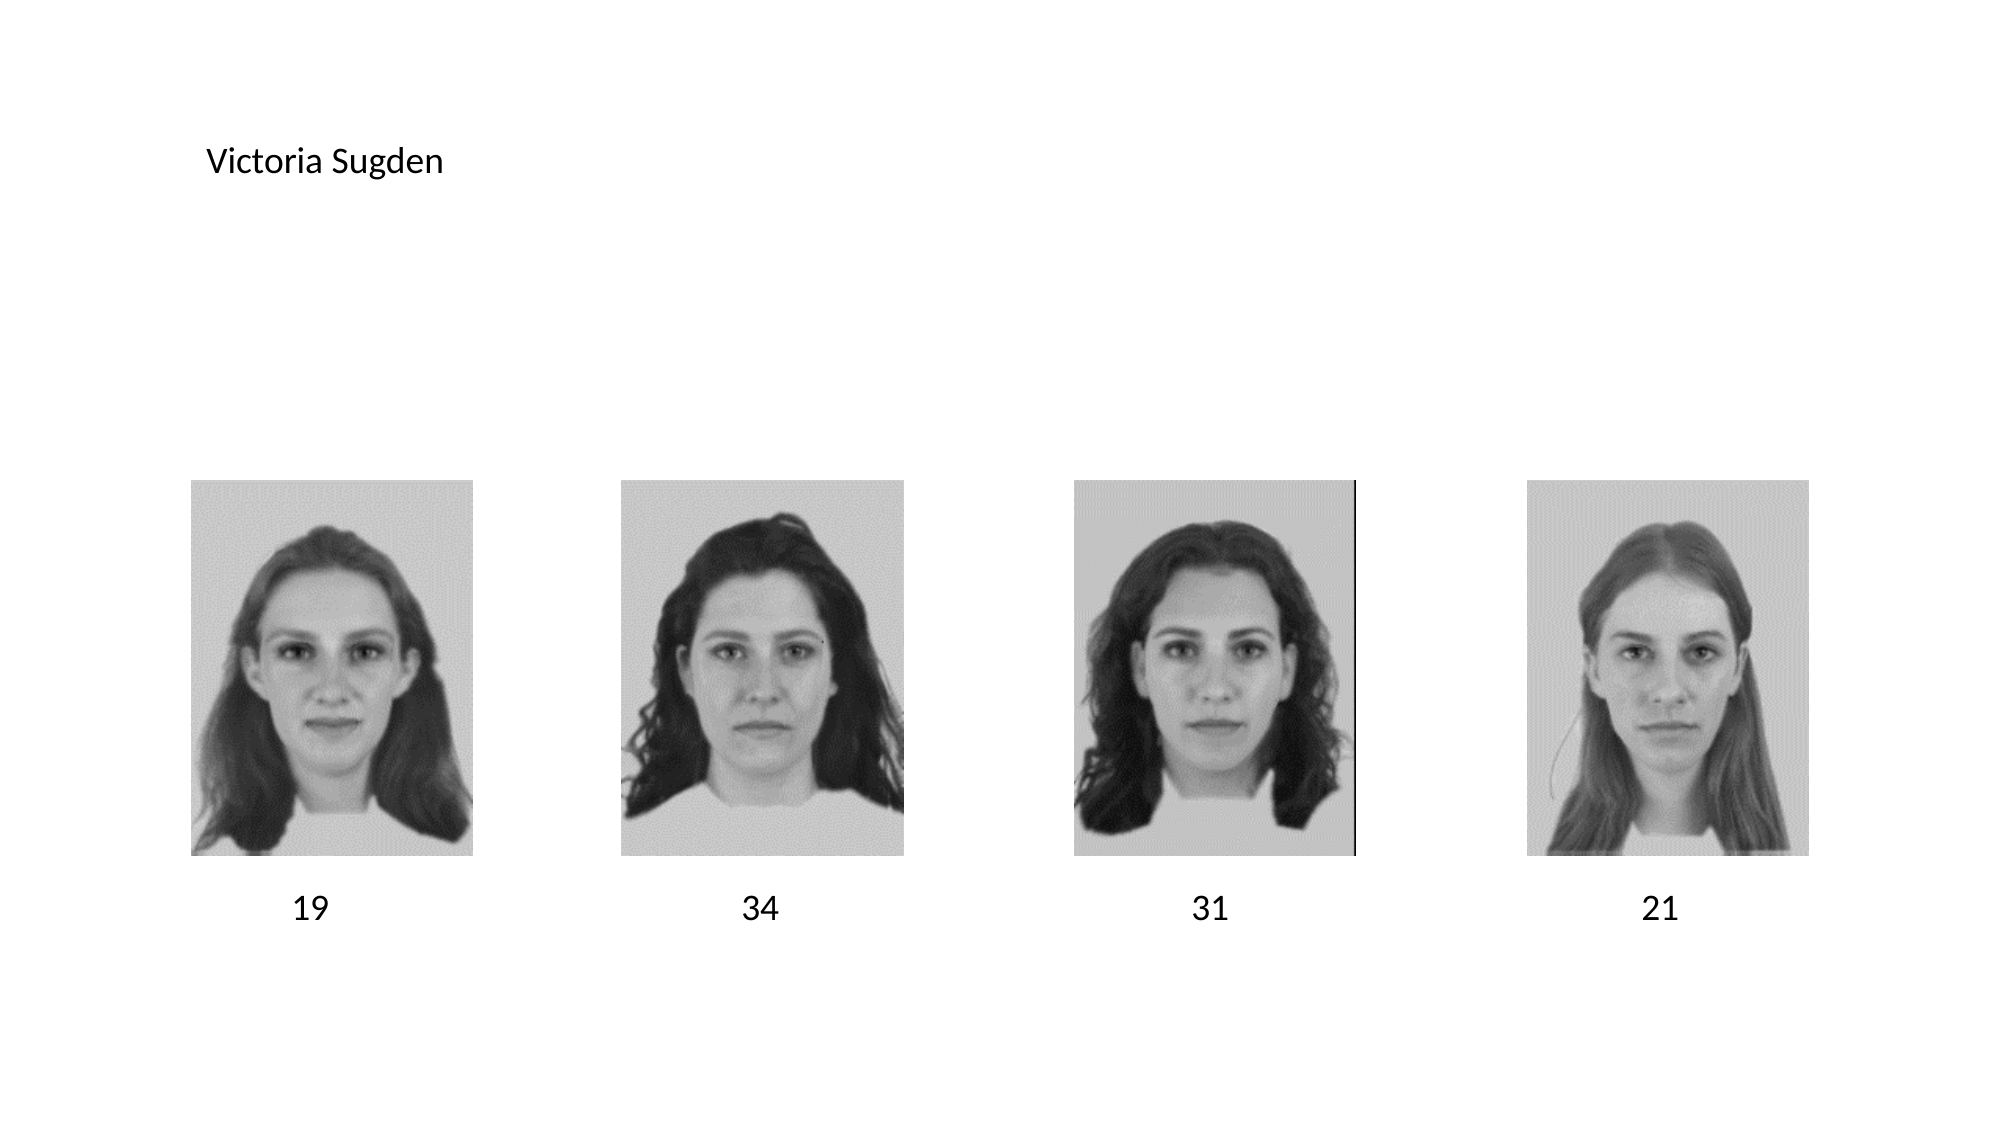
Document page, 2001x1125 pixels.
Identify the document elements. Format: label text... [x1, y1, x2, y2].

text_box 19 34 31 21 [276, 875, 1708, 935]
text_box Victoria Sugden [191, 128, 1192, 189]
picture [1074, 480, 1356, 856]
picture [621, 480, 904, 856]
picture [1527, 480, 1809, 856]
picture [191, 480, 473, 856]
